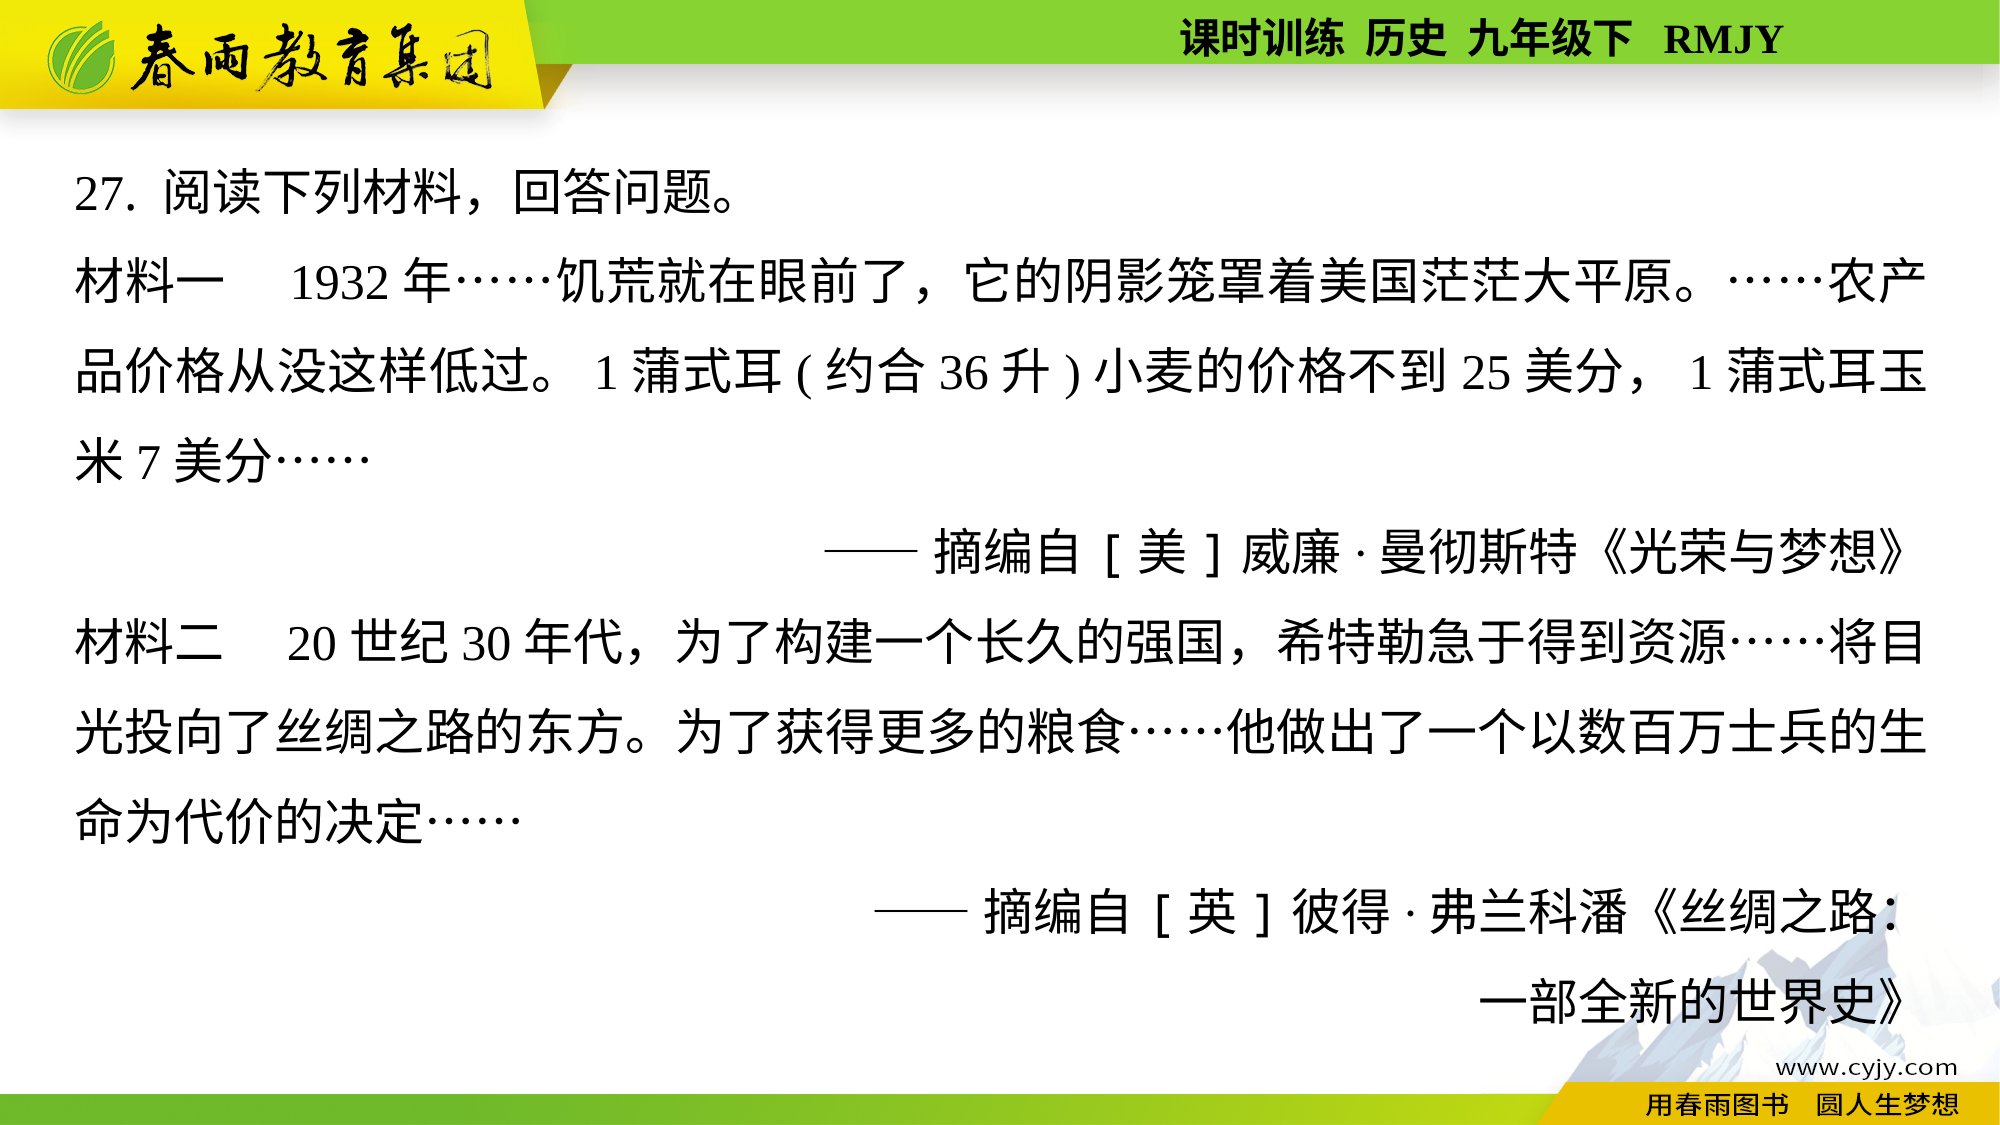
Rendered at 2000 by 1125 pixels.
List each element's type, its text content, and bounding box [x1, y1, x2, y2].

list 27. 阅读下列材料，回答问题。 材料一 1932年……饥荒就在眼前了，它的阴影笼罩着美国茫茫大平原。……农产品价格从没这样低过。1蒲式耳(约合36升)小麦的价格不到25美分，1蒲式耳玉米7美分…… ——摘编自[美]威廉·曼彻斯特《光荣与梦想》 材料二 20世纪30年代，为了构建一个长久的强国，希特勒急于得到资源……将目光投向了丝绸之路的东方。为了获得更多的粮食……他做出了一个以数百万士兵的生命为代价的决定…… ——摘编自[英]彼得·弗兰科潘《丝绸之路： 一部全新的世界史》 [59, 122, 1944, 1035]
picture [0, 0, 2000, 1125]
